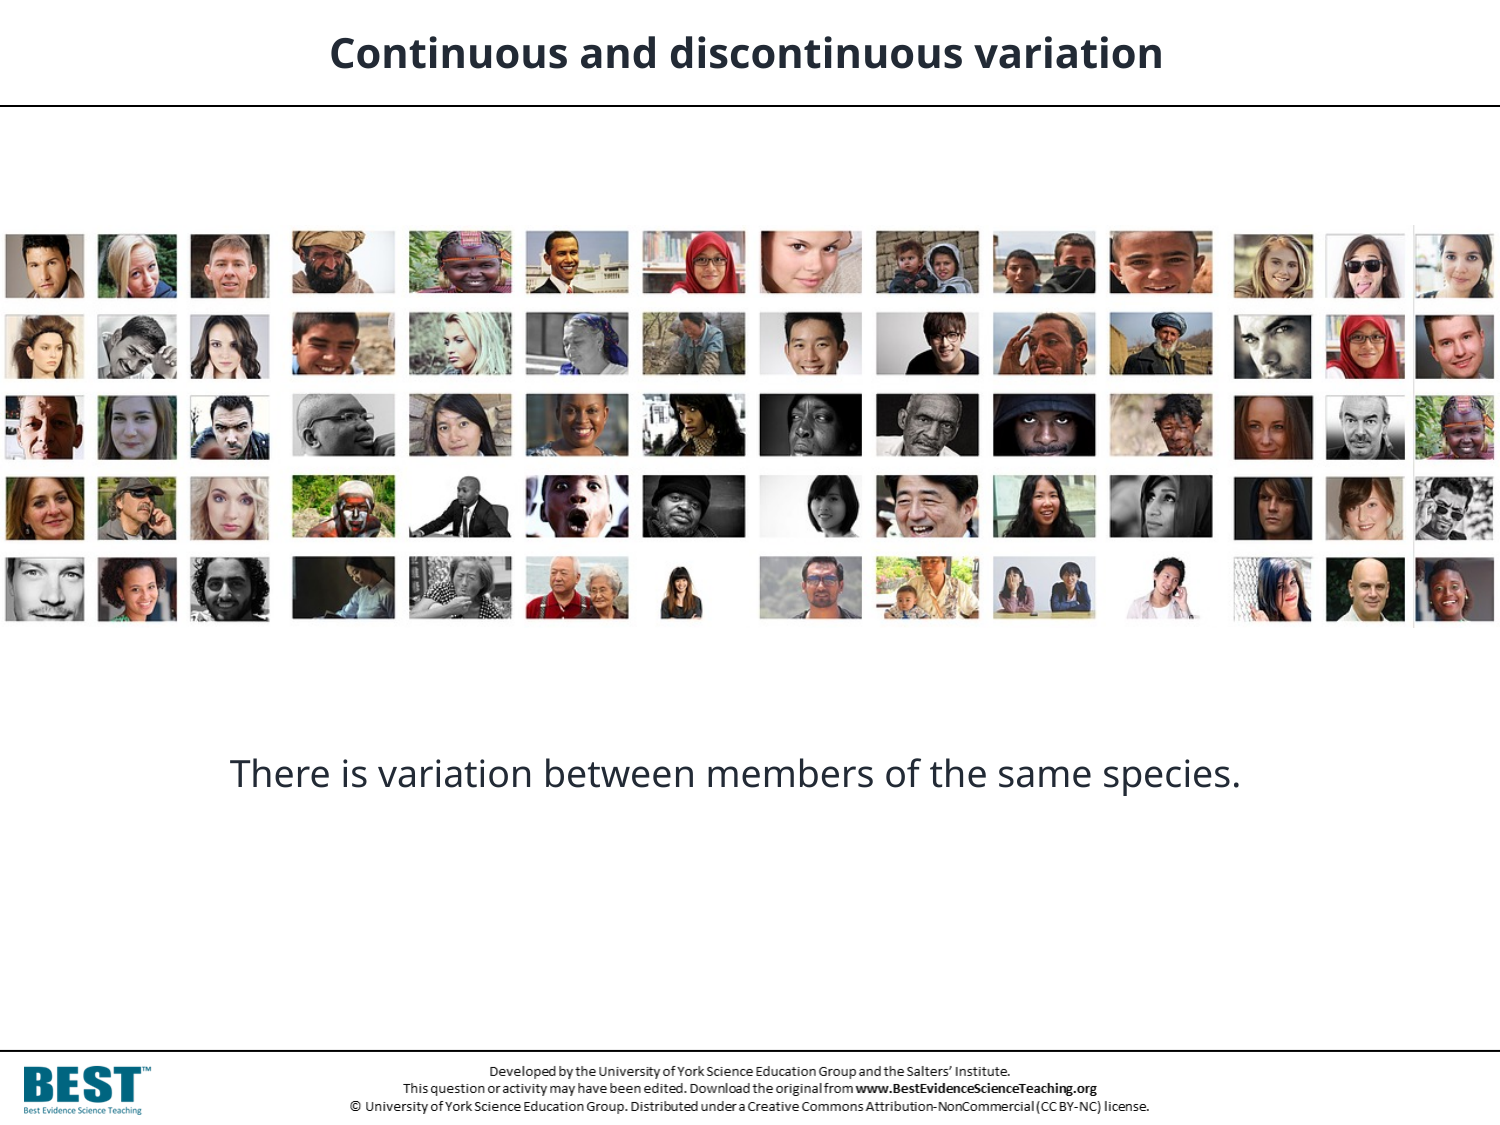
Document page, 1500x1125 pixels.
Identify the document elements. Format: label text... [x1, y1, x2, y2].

picture [0, 105, 1500, 1125]
text_box Continuous and discontinuous variation [23, 4, 1471, 99]
